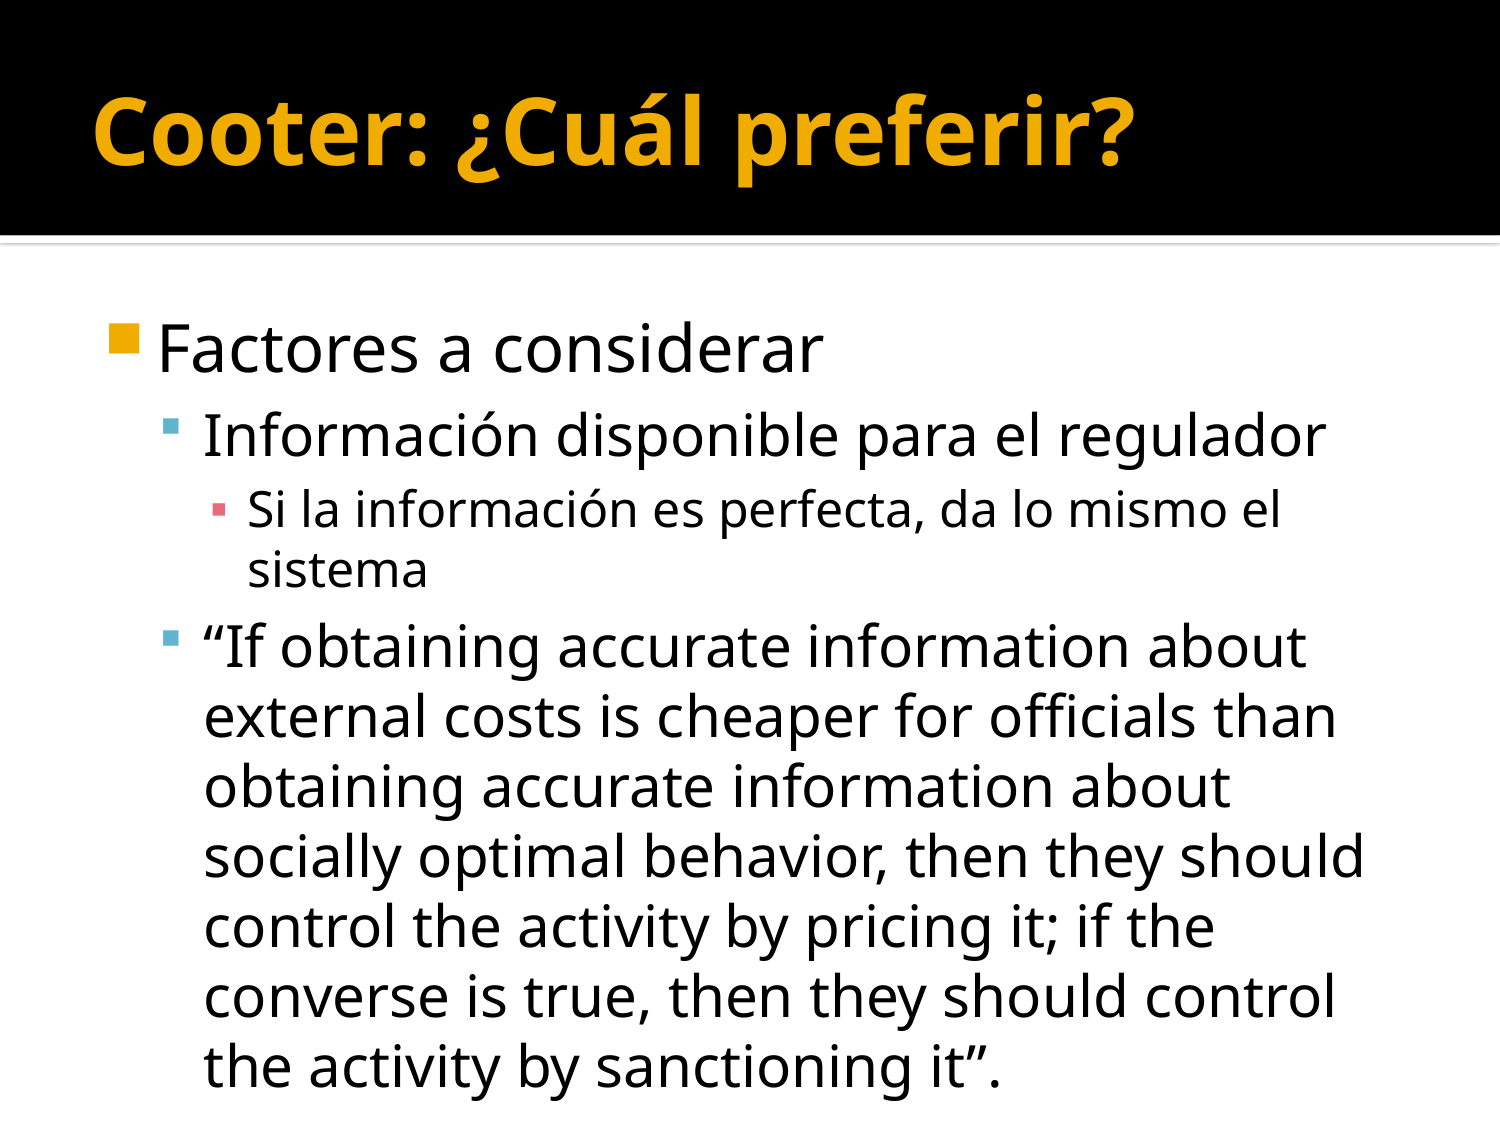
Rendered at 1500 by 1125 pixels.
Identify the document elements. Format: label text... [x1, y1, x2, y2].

title Cooter: ¿Cuál preferir? [75, 25, 1425, 231]
list Factores a considerar Información disponible para el regulador Si la información es perfecta, da lo mismo el sistema “If obtaining accurate information about external costs is cheaper for officials than obtaining accurate information about socially optimal behavior, then they should control the activity by pricing it; if the converse is true, then they should control the activity by sanctioning it”. [75, 291, 1425, 1050]
